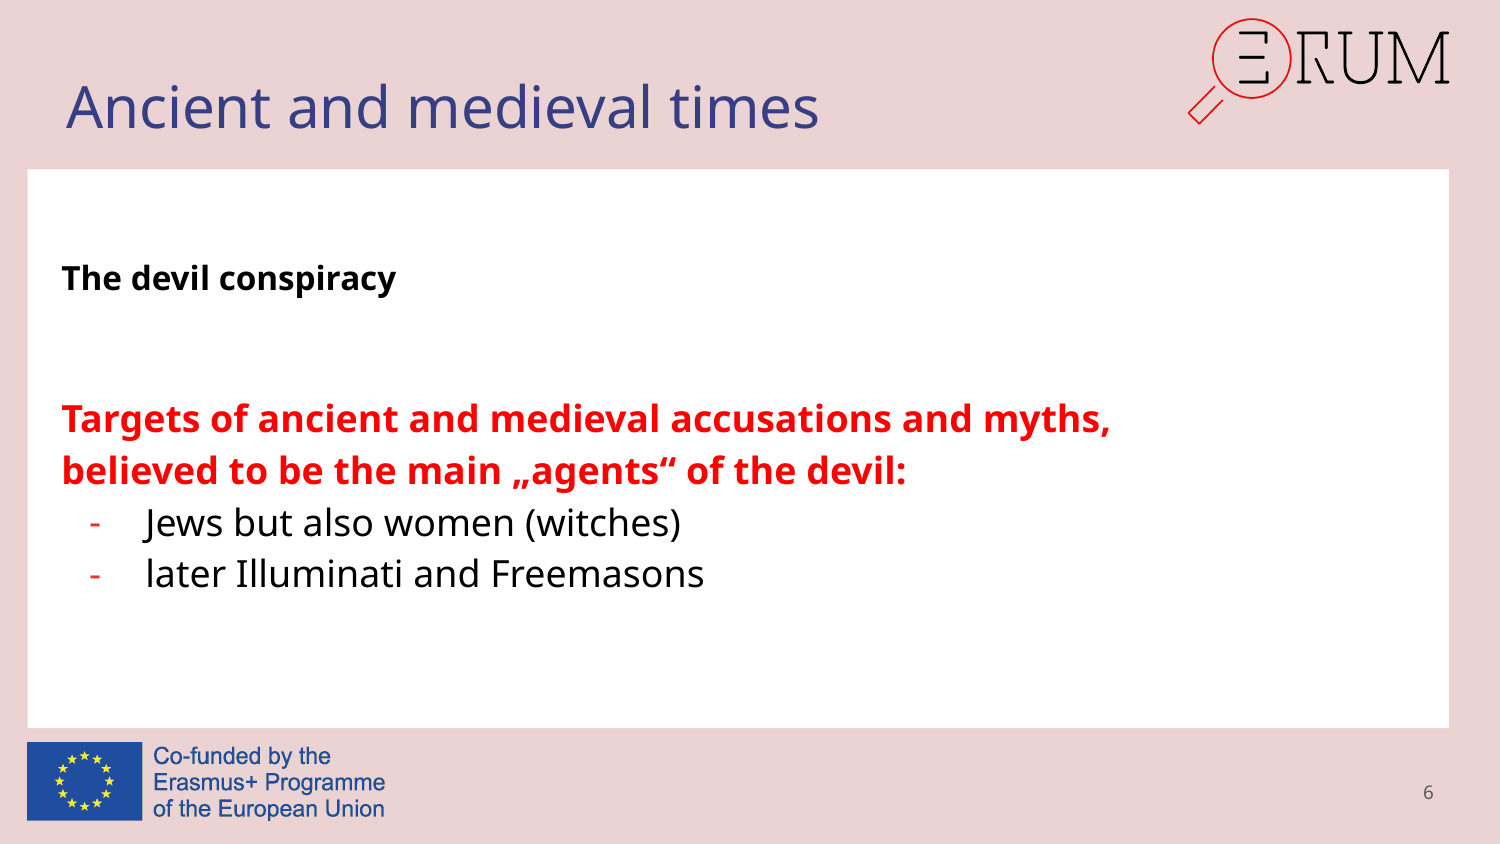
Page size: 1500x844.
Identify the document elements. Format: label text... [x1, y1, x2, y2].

slide_number 6 [1358, 761, 1449, 826]
list The devil conspiracy Targets of ancient and medieval accusations and myths, believed to be the main „agents“ of the devil: Jews but also women (witches) later Illuminati and Freemasons [27, 169, 1449, 729]
title Ancient and medieval times [51, 55, 1168, 150]
picture [1136, 0, 1500, 137]
picture [27, 742, 385, 821]
